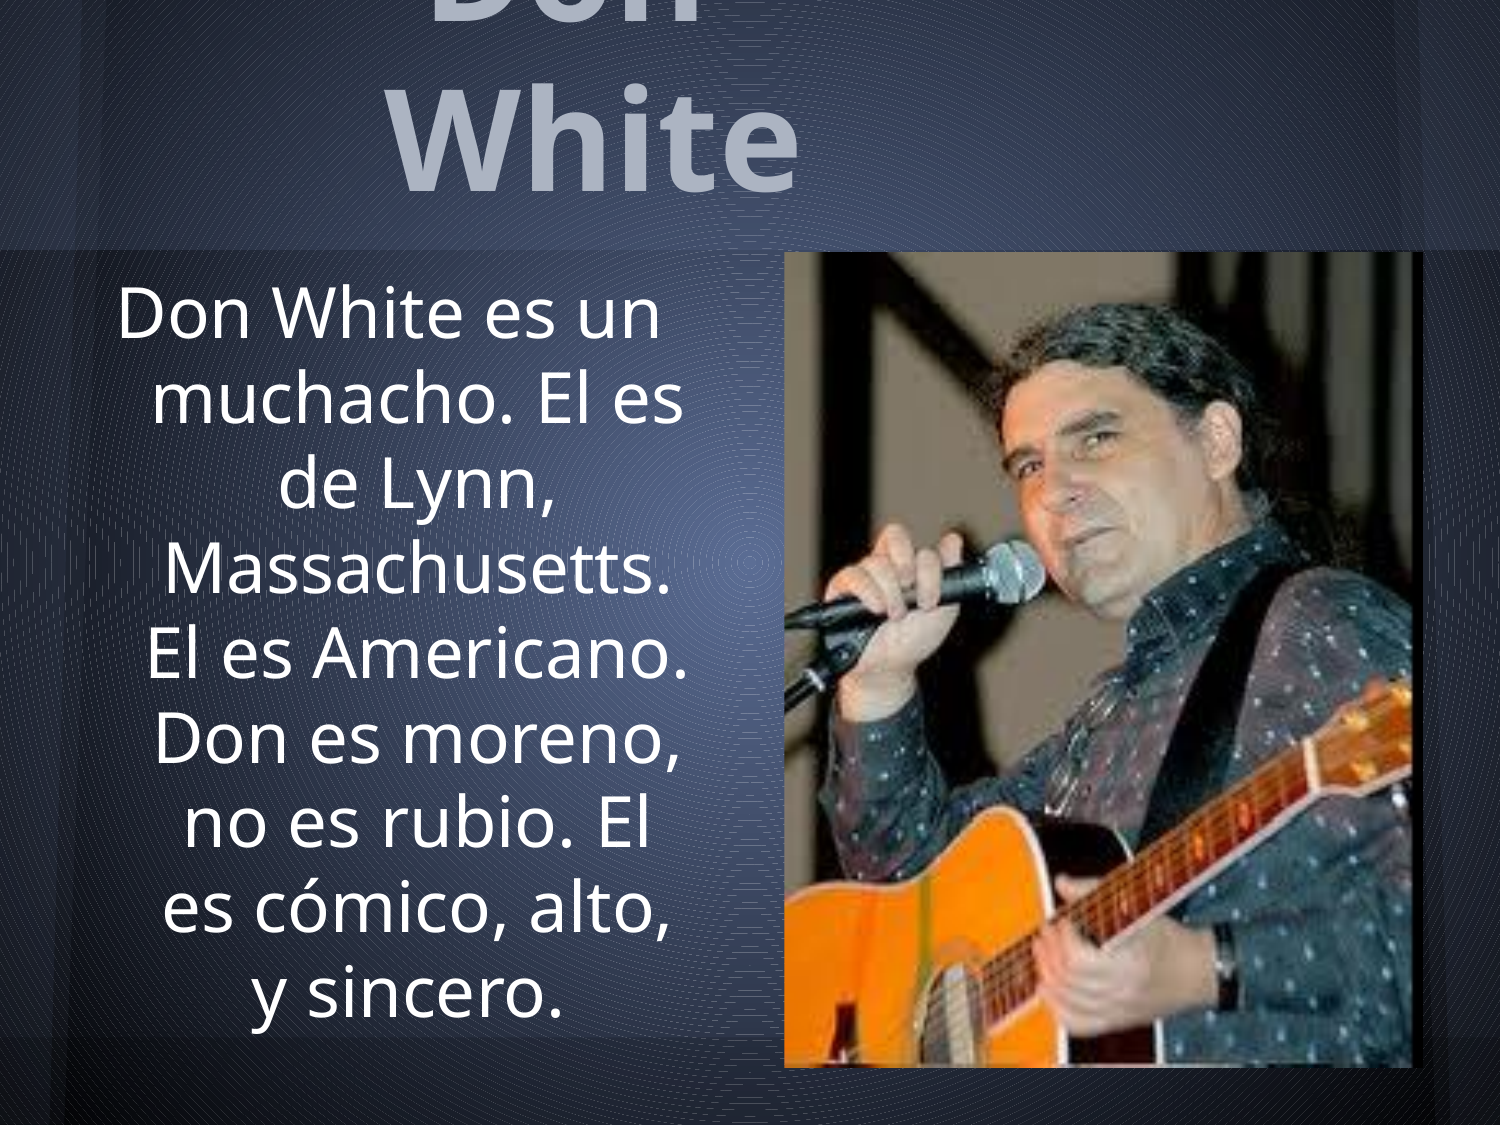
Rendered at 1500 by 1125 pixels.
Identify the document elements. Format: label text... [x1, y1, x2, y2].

text_box [784, 252, 1423, 1068]
list Don White es un muchacho. El es de Lynn, Massachusetts. El es Americano. Don es moreno, no es rubio. El es cómico, alto, y sincero. [67, 252, 712, 1047]
title Don White [369, 0, 1131, 235]
